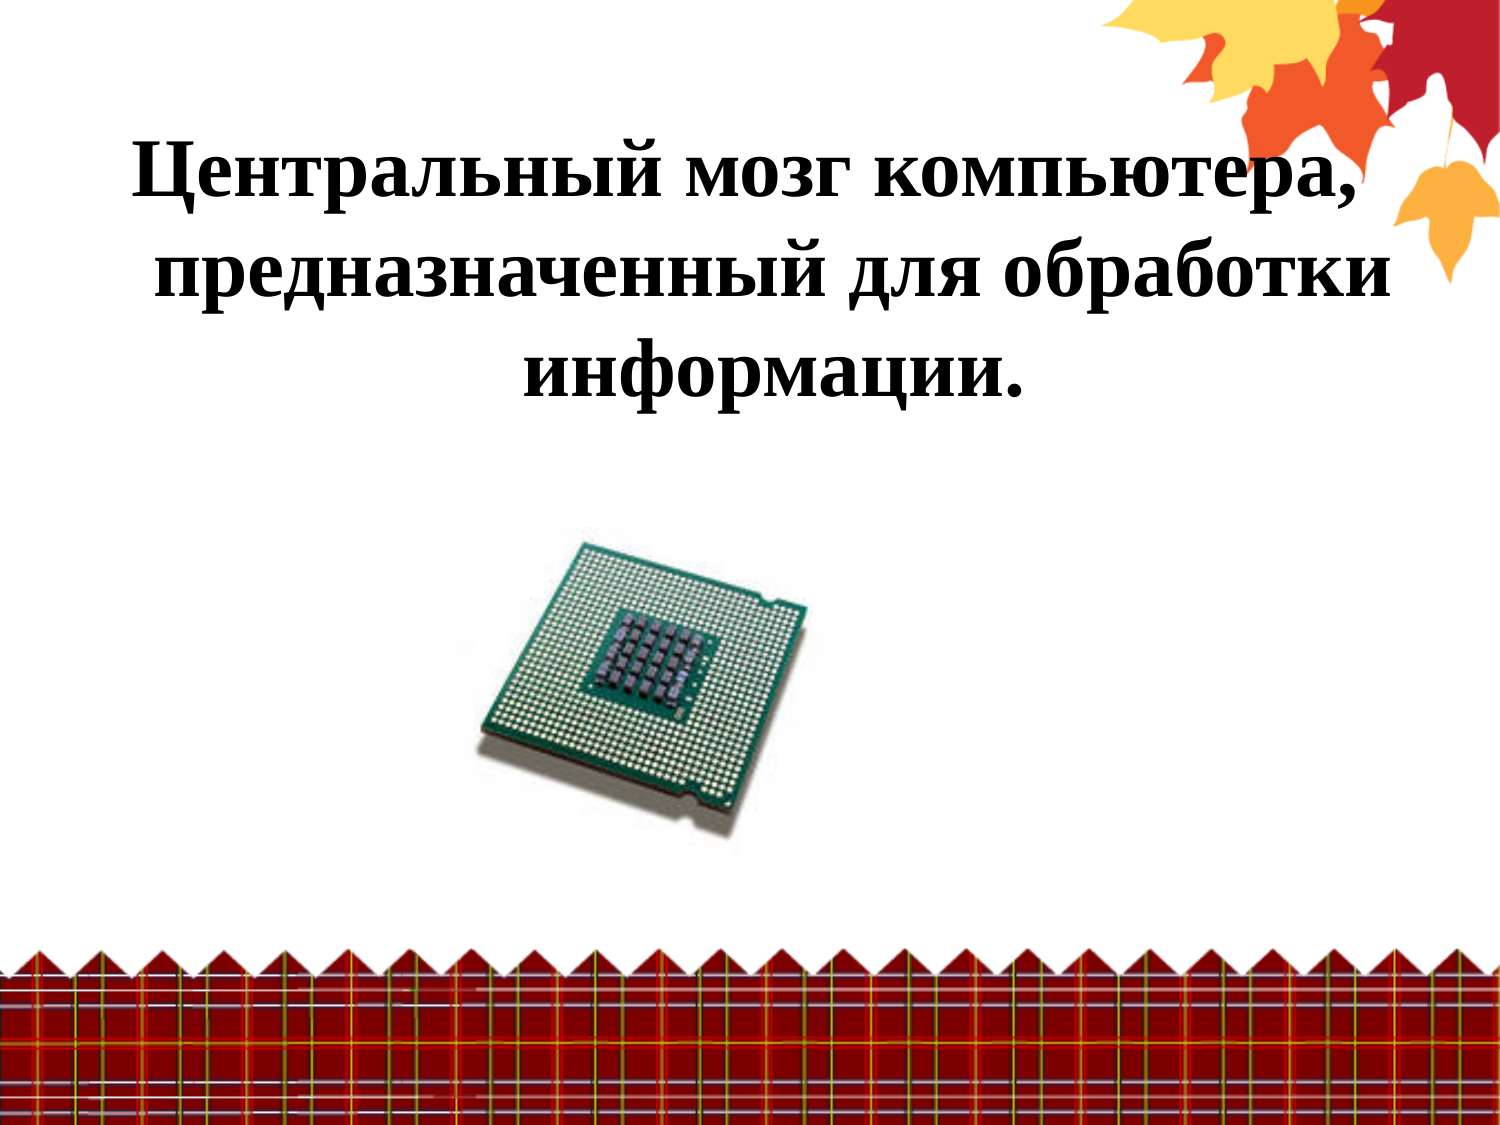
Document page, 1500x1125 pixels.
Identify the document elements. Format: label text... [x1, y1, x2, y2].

list Центральный мозг компьютера, предназначенный для обработки информации. [70, 105, 1421, 848]
picture [0, 0, 1500, 1125]
